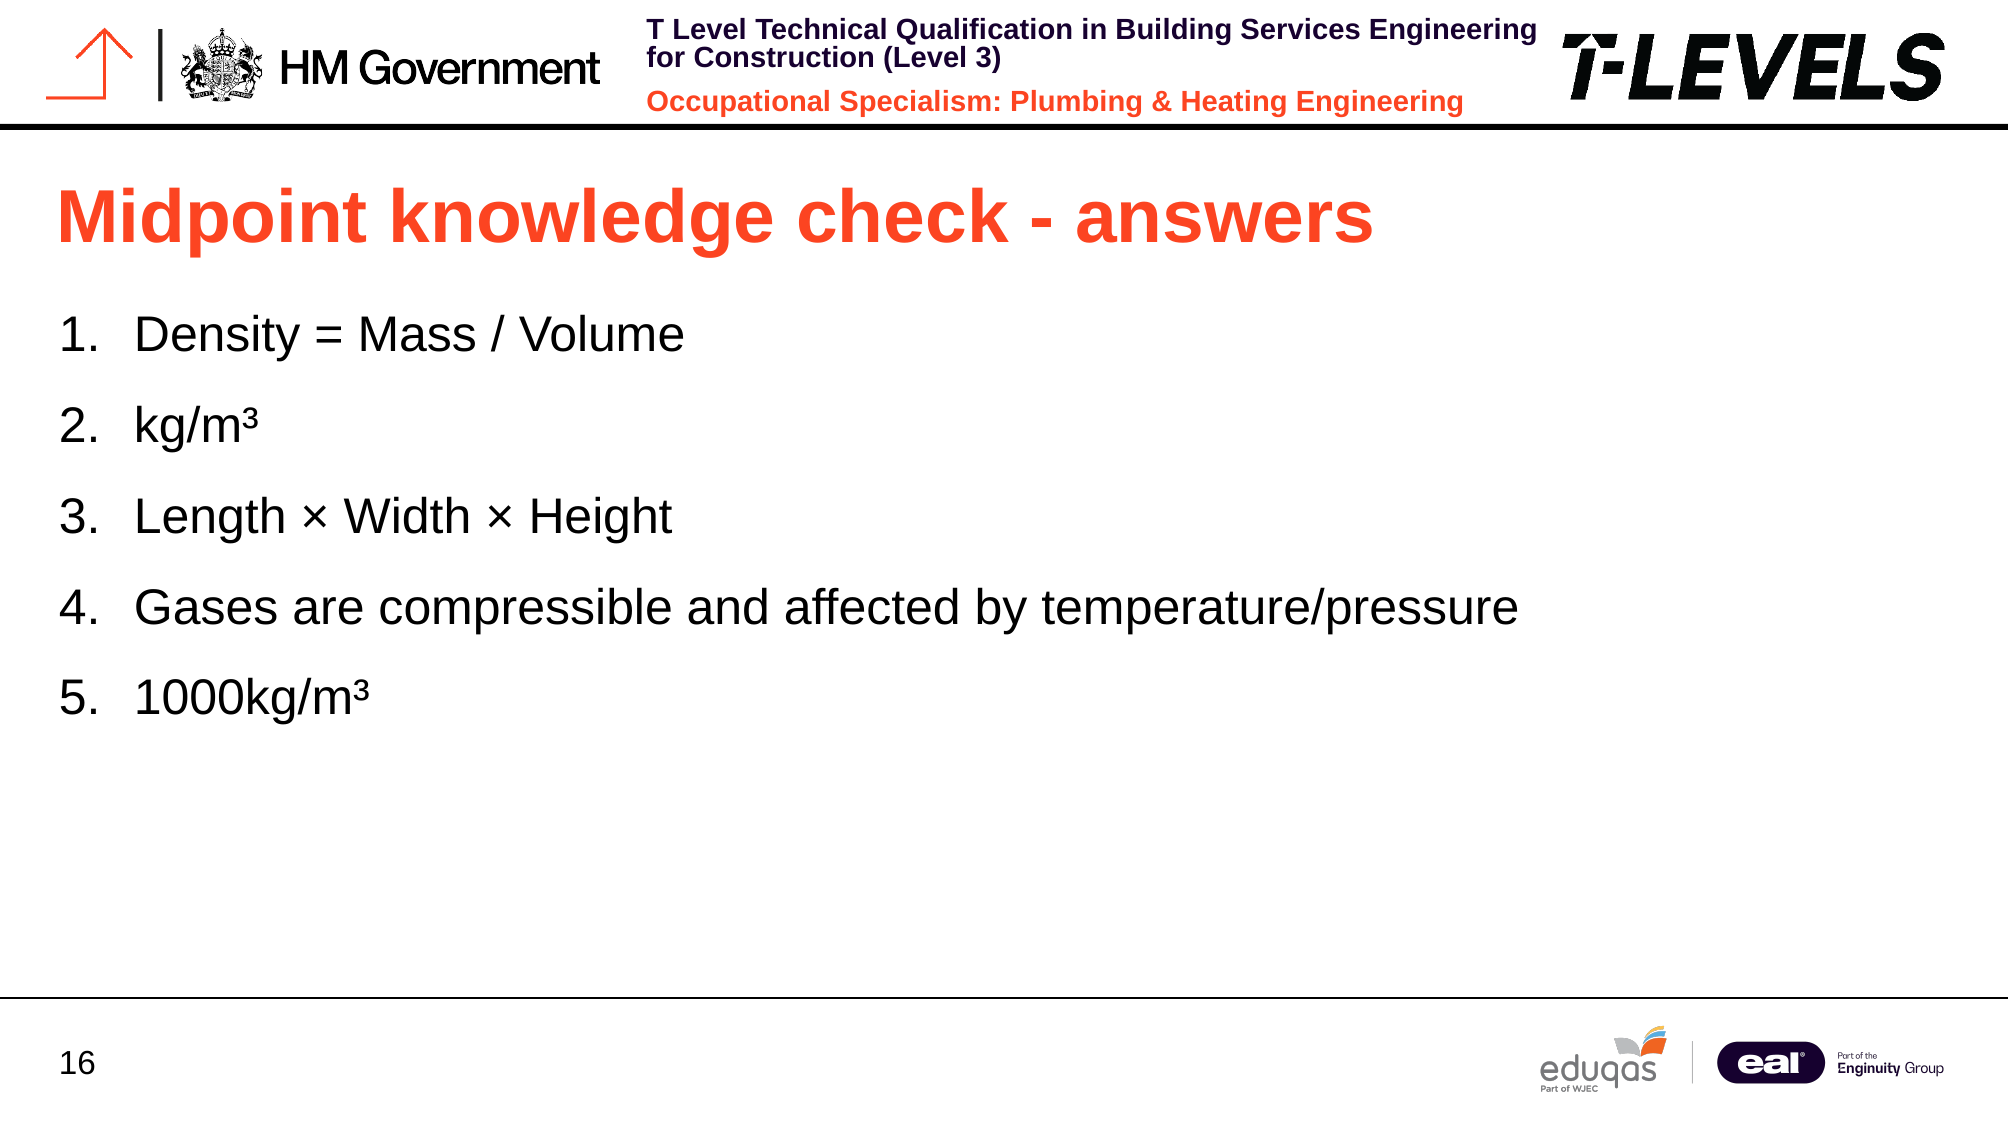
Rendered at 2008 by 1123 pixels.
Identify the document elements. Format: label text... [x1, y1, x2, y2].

picture [158, 28, 600, 102]
title Midpoint knowledge check - answers [41, 111, 1949, 314]
picture [1535, 1021, 1949, 1097]
list Density = Mass / Volume kg/m³ Length × Width × Height Gases are compressible and affected by temperature/pressure 1000kg/m³ [59, 295, 1949, 975]
picture [1543, 25, 1964, 108]
picture [41, 27, 139, 100]
